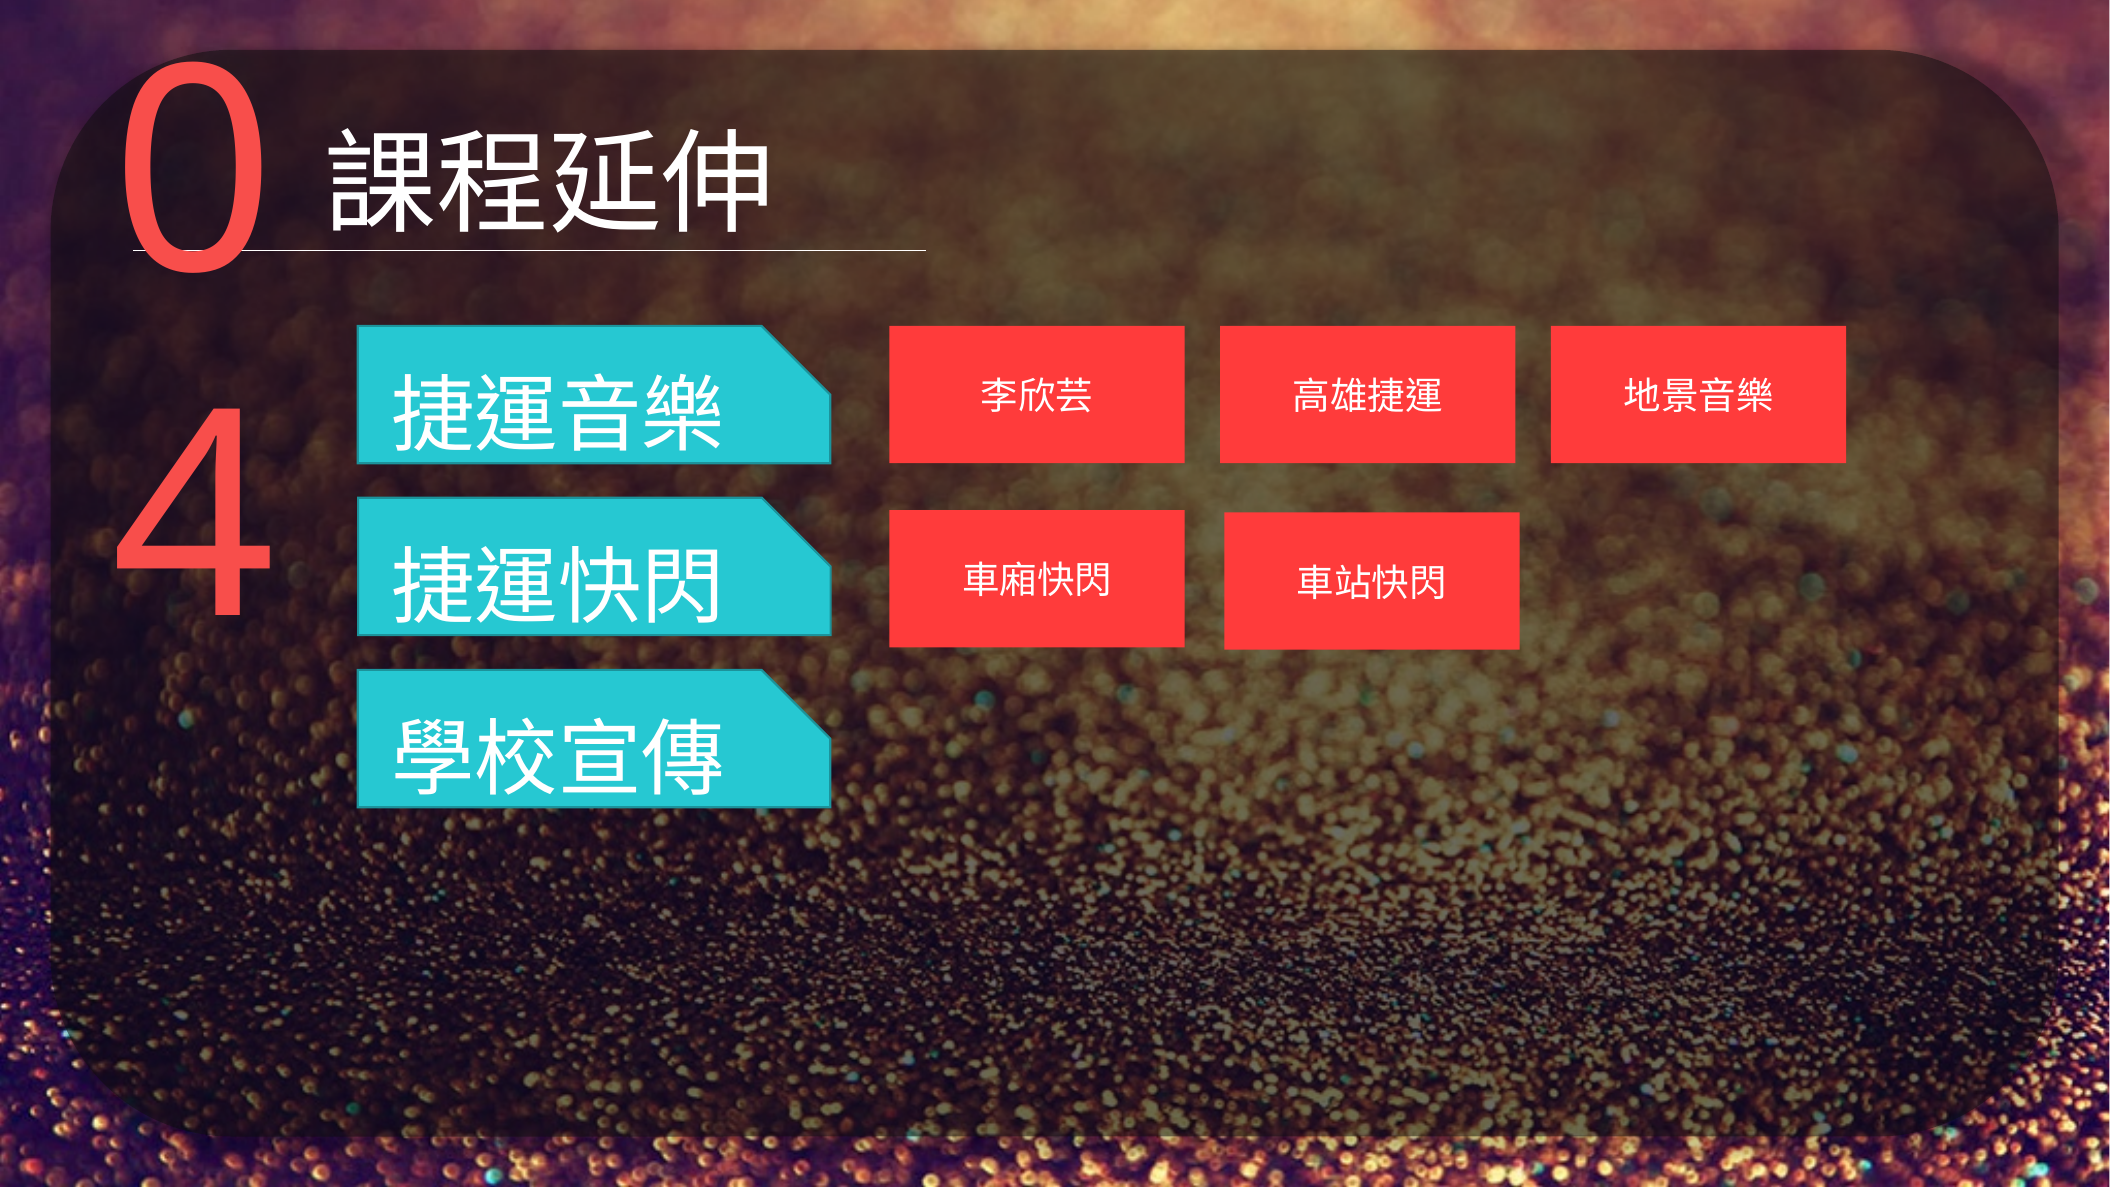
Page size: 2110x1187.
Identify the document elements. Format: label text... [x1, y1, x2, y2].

text_box 捷運快閃 [357, 496, 832, 637]
text_box 高雄捷運 [1219, 325, 1516, 464]
picture [0, 0, 2110, 1187]
text_box 學校宣傳 [356, 668, 832, 809]
text_box 課程延伸 [399, 63, 986, 254]
text_box 捷運音樂 [356, 324, 832, 465]
text_box 李欣芸 [888, 325, 1186, 464]
text_box 04 [96, 0, 399, 681]
text_box 車廂快閃 [888, 509, 1186, 649]
text_box 地景音樂 [1550, 325, 1847, 464]
text_box 車站快閃 [1223, 511, 1521, 651]
